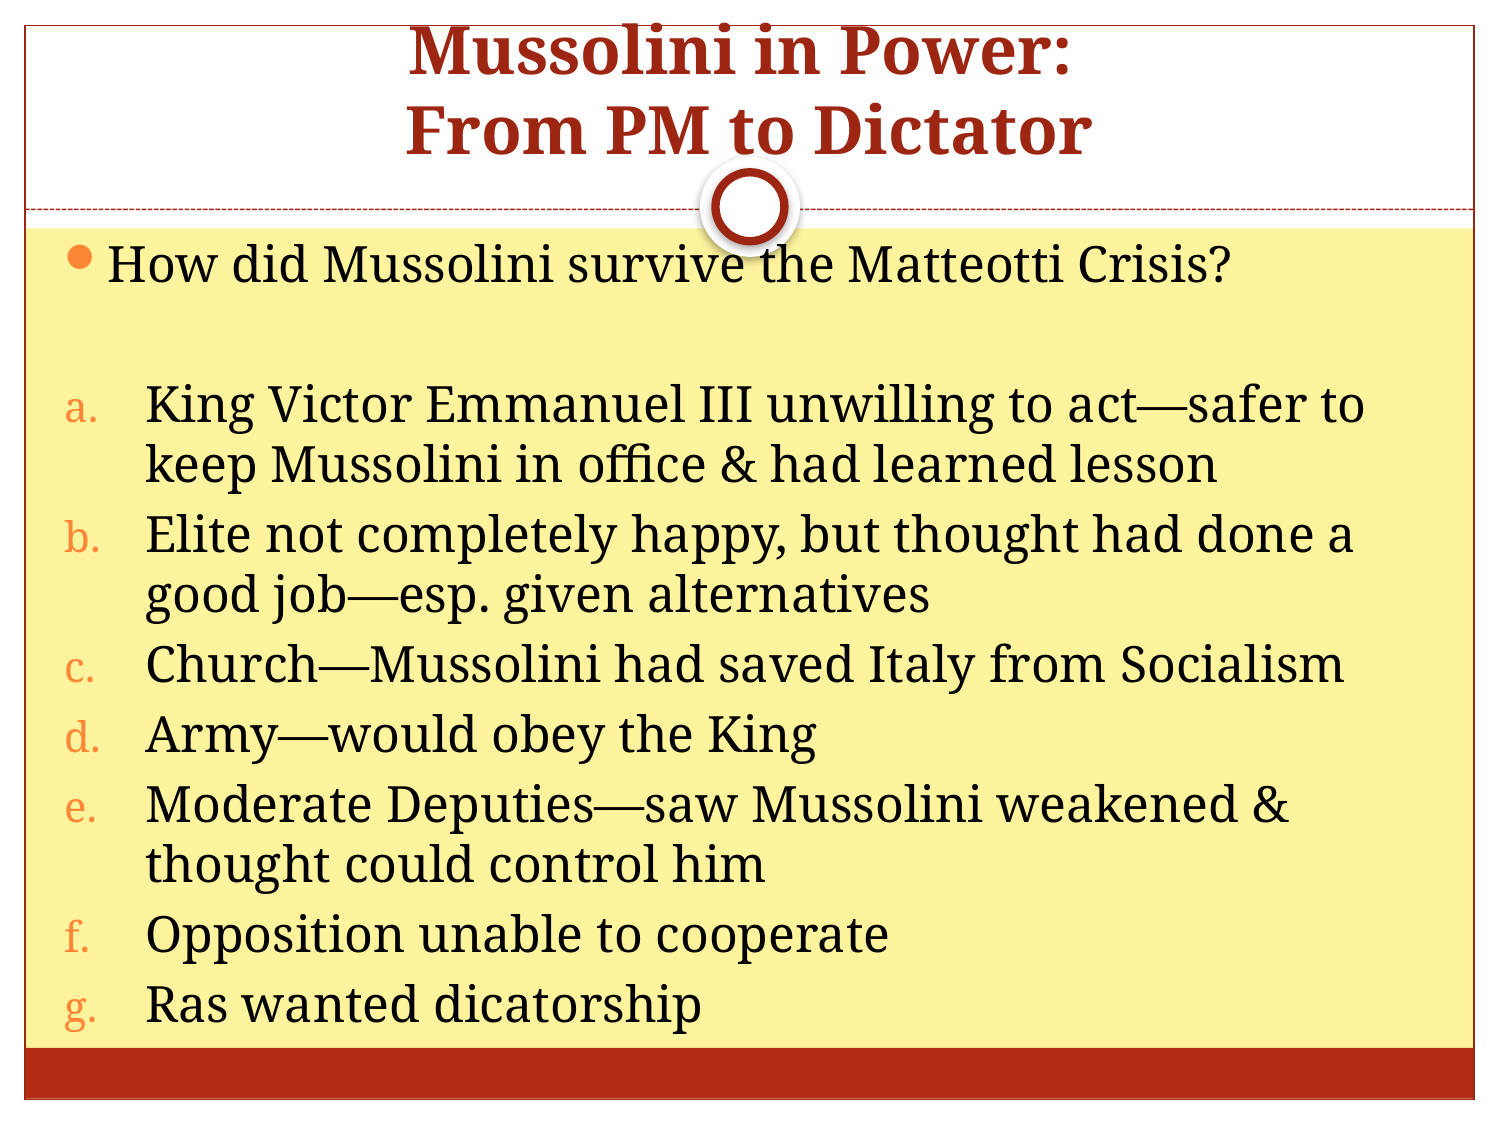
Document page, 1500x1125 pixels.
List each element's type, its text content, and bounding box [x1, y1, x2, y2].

list How did Mussolini survive the Matteotti Crisis? King Victor Emmanuel III unwilling to act—safer to keep Mussolini in office & had learned lesson Elite not completely happy, but thought had done a good job—esp. given alternatives Church—Mussolini had saved Italy from Socialism Army—would obey the King Moderate Deputies—saw Mussolini weakened & thought could control him Opposition unable to cooperate Ras wanted dicatorship [49, 224, 1445, 1050]
title Mussolini in Power: From PM to Dictator [49, 0, 1450, 175]
